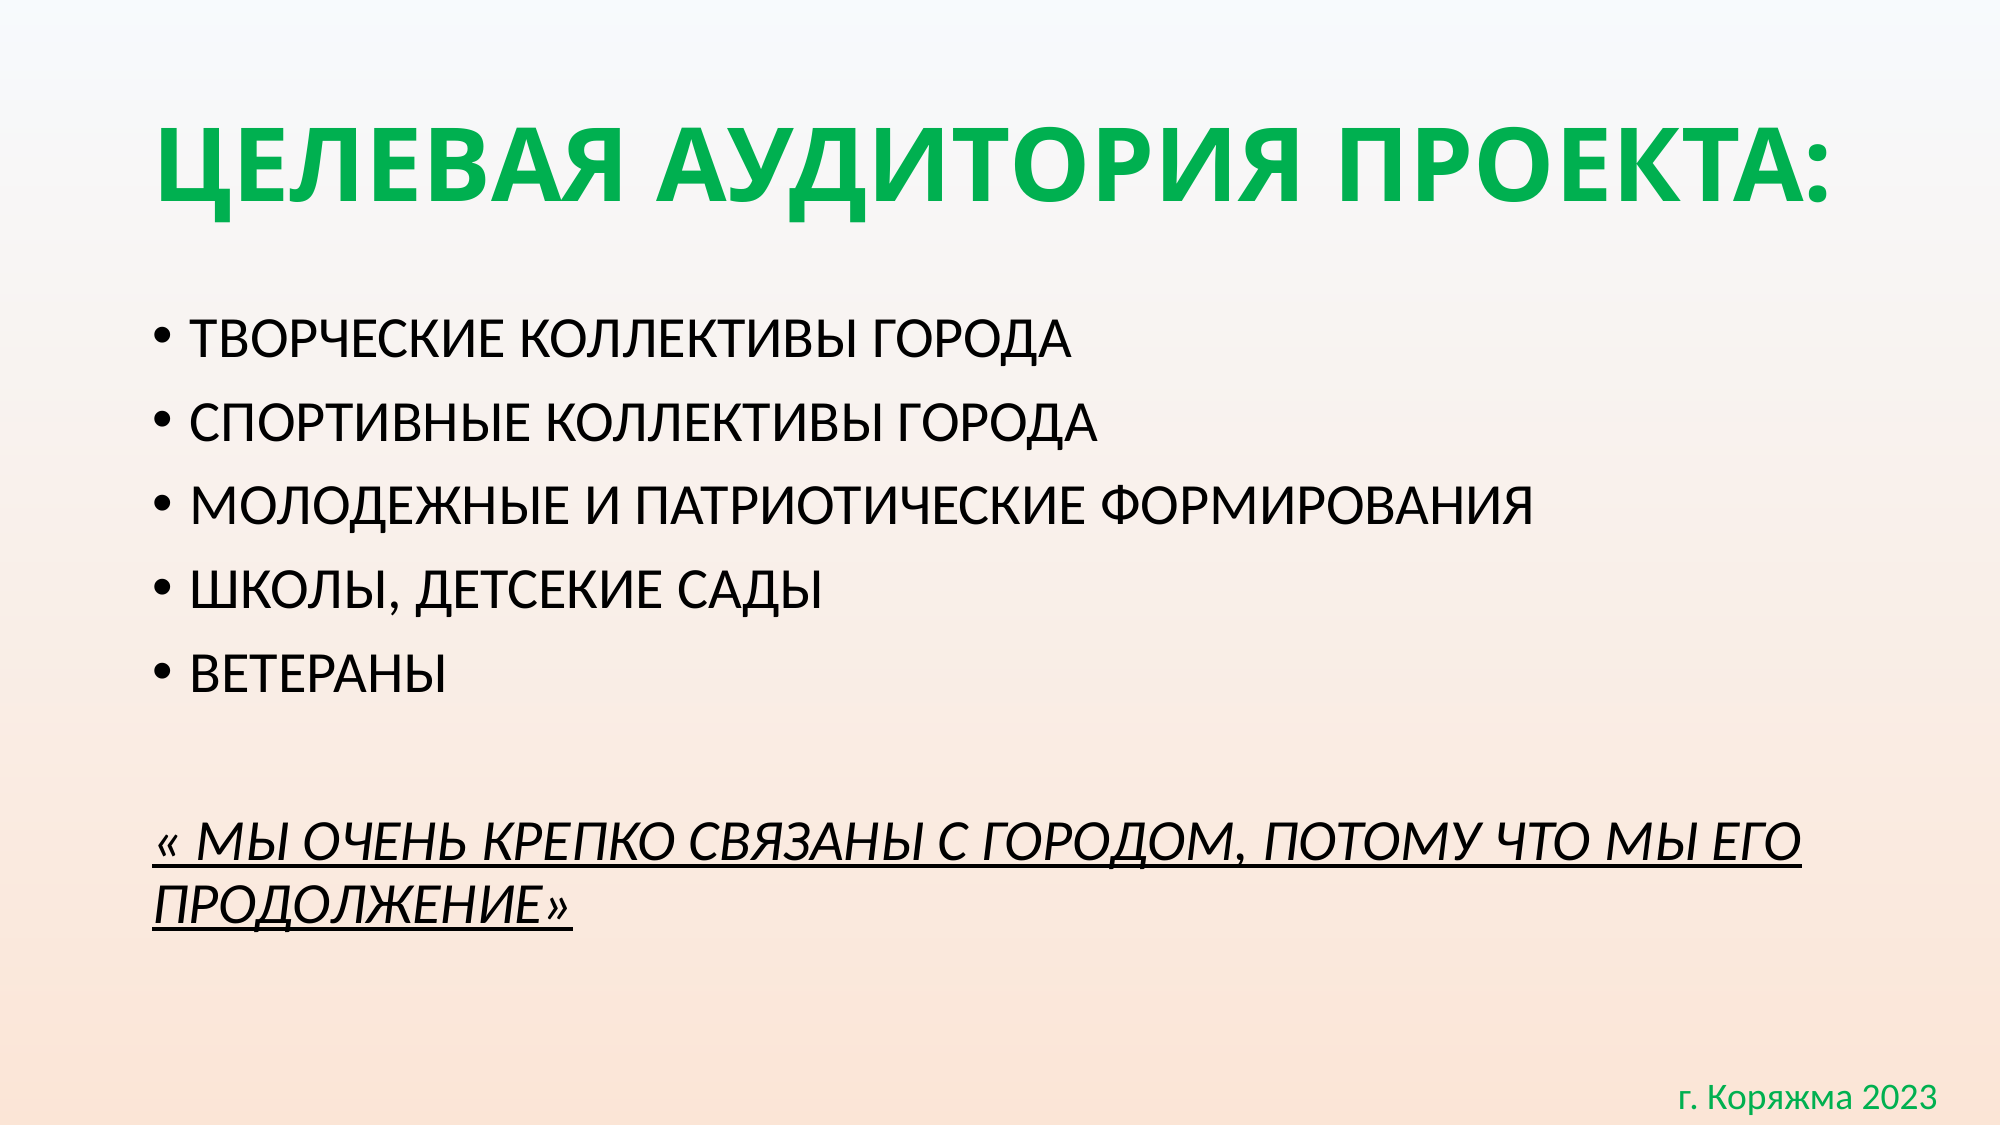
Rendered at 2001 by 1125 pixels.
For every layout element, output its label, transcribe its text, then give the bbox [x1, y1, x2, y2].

title ЦЕЛЕВАЯ АУДИТОРИЯ ПРОЕКТА: [137, 59, 1863, 278]
text_box г. Коряжма 2023 [1663, 1064, 1953, 1125]
list ТВОРЧЕСКИЕ КОЛЛЕКТИВЫ ГОРОДА СПОРТИВНЫЕ КОЛЛЕКТИВЫ ГОРОДА МОЛОДЕЖНЫЕ И ПАТРИОТИЧЕСКИЕ ФОРМИРОВАНИЯ ШКОЛЫ, ДЕТСЕКИЕ САДЫ ВЕТЕРАНЫ « МЫ ОЧЕНЬ КРЕПКО СВЯЗАНЫ С ГОРОДОМ, ПОТОМУ ЧТО МЫ ЕГО ПРОДОЛЖЕНИЕ» [137, 299, 1863, 1014]
